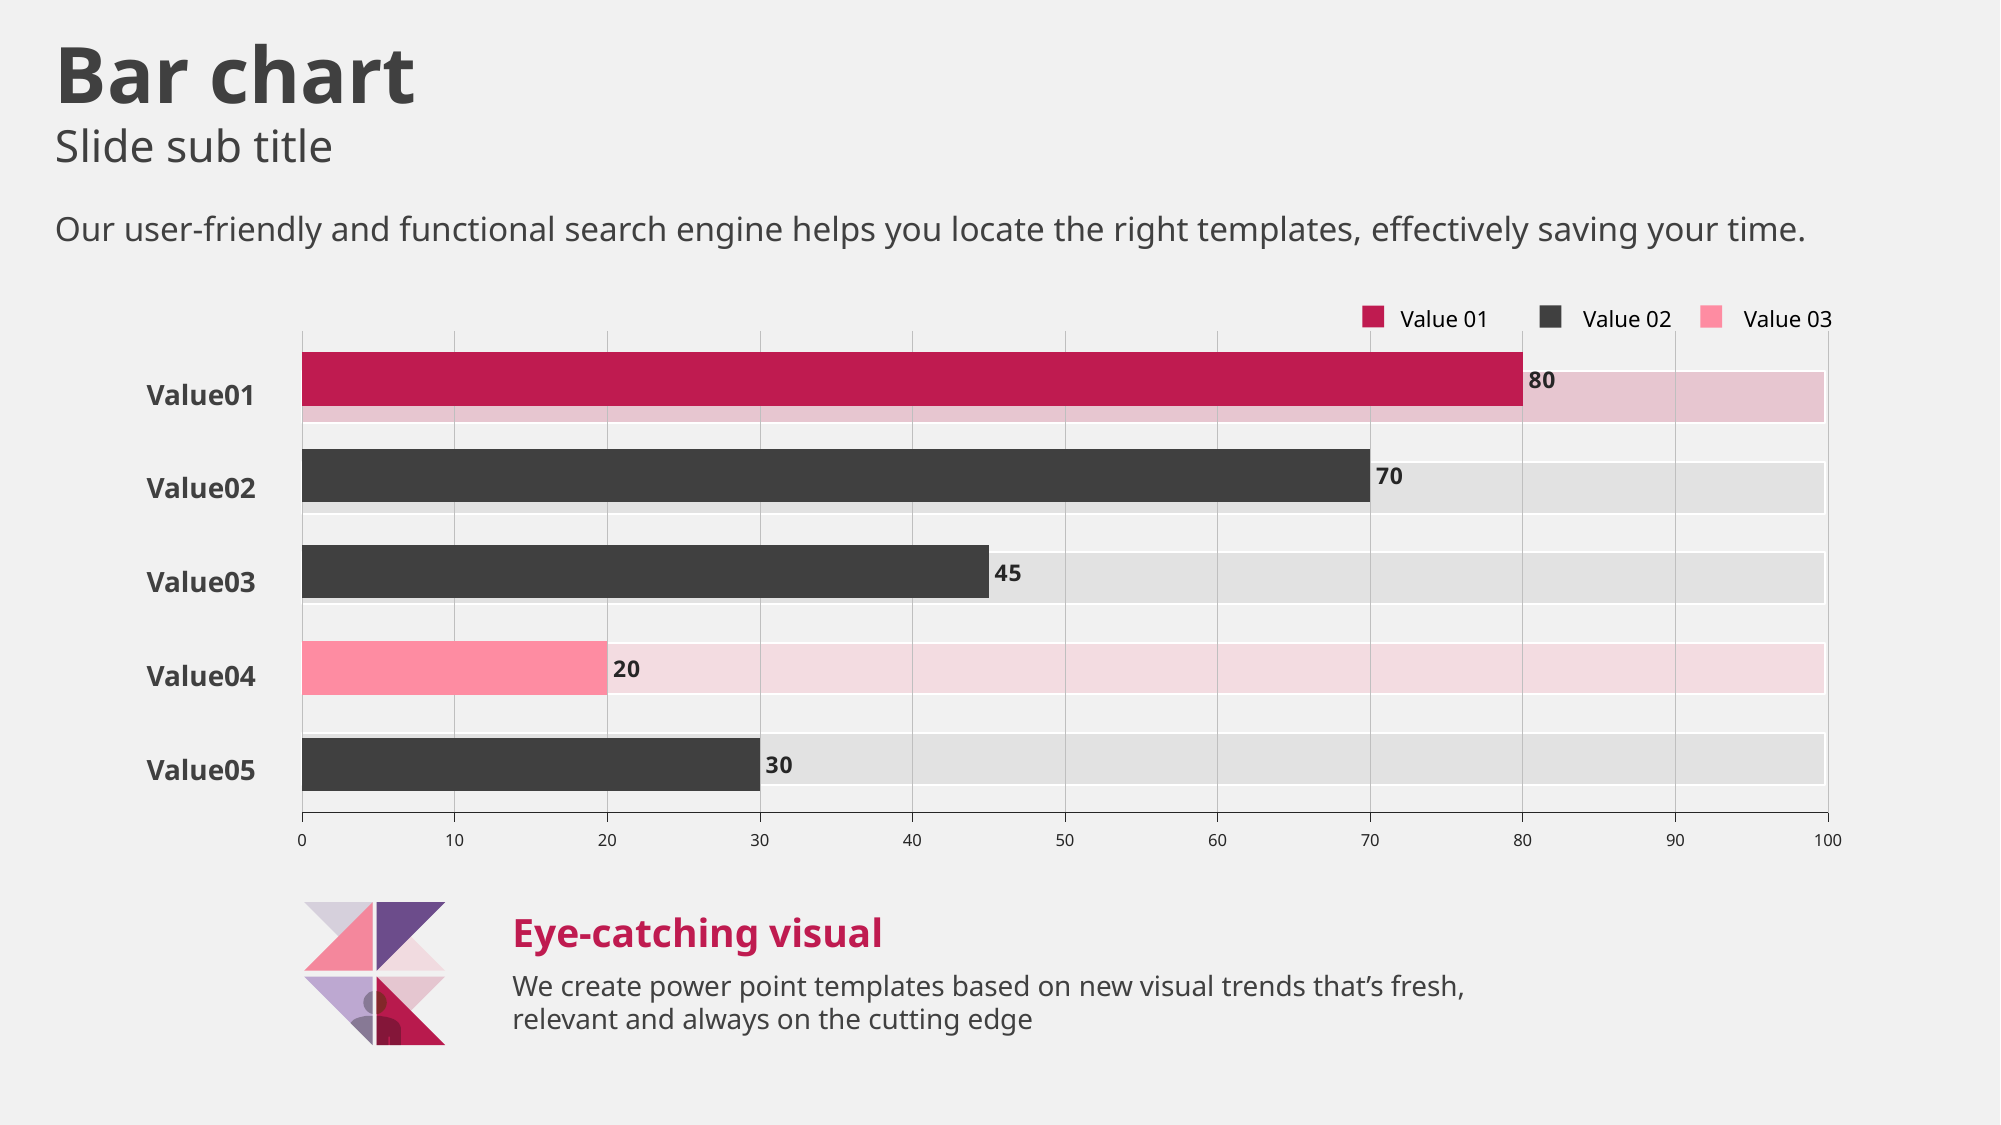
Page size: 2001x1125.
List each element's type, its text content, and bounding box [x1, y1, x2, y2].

text_box Our user-friendly and functional search engine helps you locate the right templates, effectively saving your time. [54, 207, 1899, 248]
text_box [1699, 302, 1851, 333]
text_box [1539, 302, 1690, 333]
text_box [57, 377, 256, 787]
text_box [1362, 302, 1529, 333]
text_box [303, 901, 446, 1046]
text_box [512, 914, 1520, 1036]
list Slide sub title [55, 117, 1882, 181]
list Bar chart [55, 26, 1882, 117]
chart [264, 319, 1875, 862]
